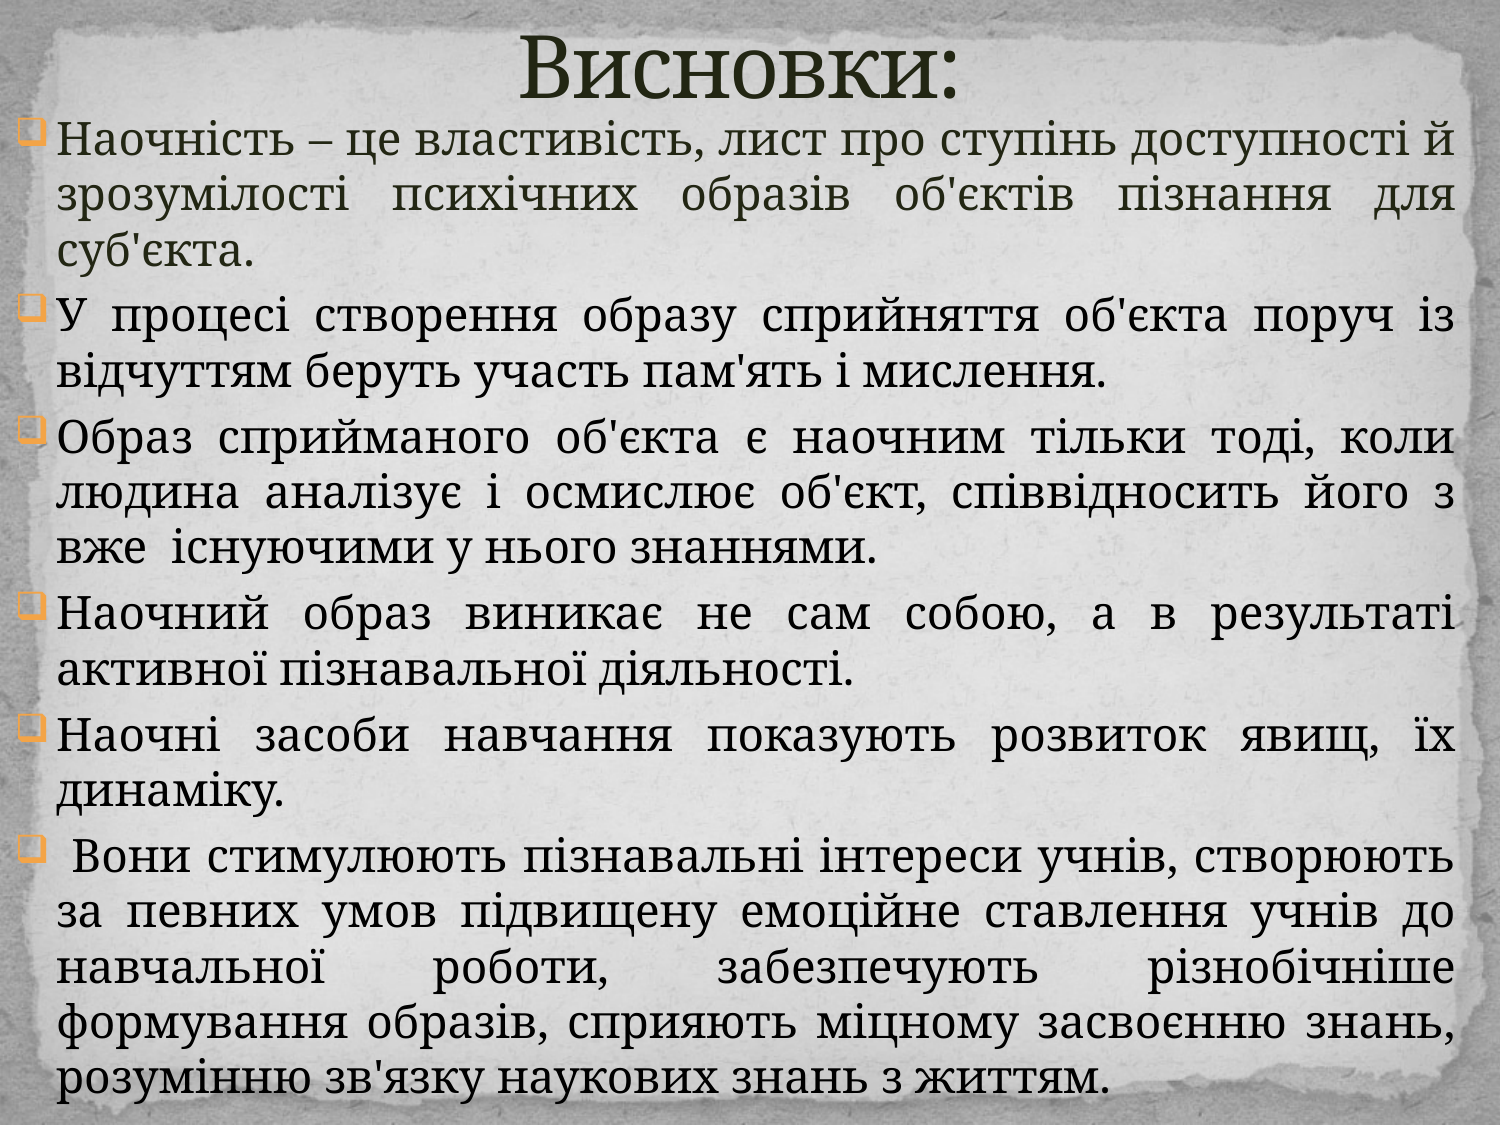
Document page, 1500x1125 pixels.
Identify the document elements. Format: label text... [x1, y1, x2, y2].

title Висновки: [64, 0, 1415, 124]
list Наочність – це властивість, лист про ступінь доступності й зрозумілості психічних образів об'єктів пізнання для суб'єкта. У процесі створення образу сприйняття об'єкта поруч із відчуттям беруть участь пам'ять і мислення. Образ сприйманого об'єкта є наочним тільки тоді, коли людина аналізує і осмислює об'єкт, співвідносить його з вже існуючими у нього знаннями. Наочний образ виникає не сам собою, а в результаті активної пізнавальної діяльності. Наочні засоби навчання показують розвиток явищ, їх динаміку. Вони стимулюють пізнавальні інтереси учнів, створюють за певних умов підвищену емоційне ставлення учнів до навчальної роботи, забезпечують різнобічніше формування образів, сприяють міцному засвоєнню знань, розумінню зв'язку наукових знань з життям. [0, 101, 1471, 1125]
